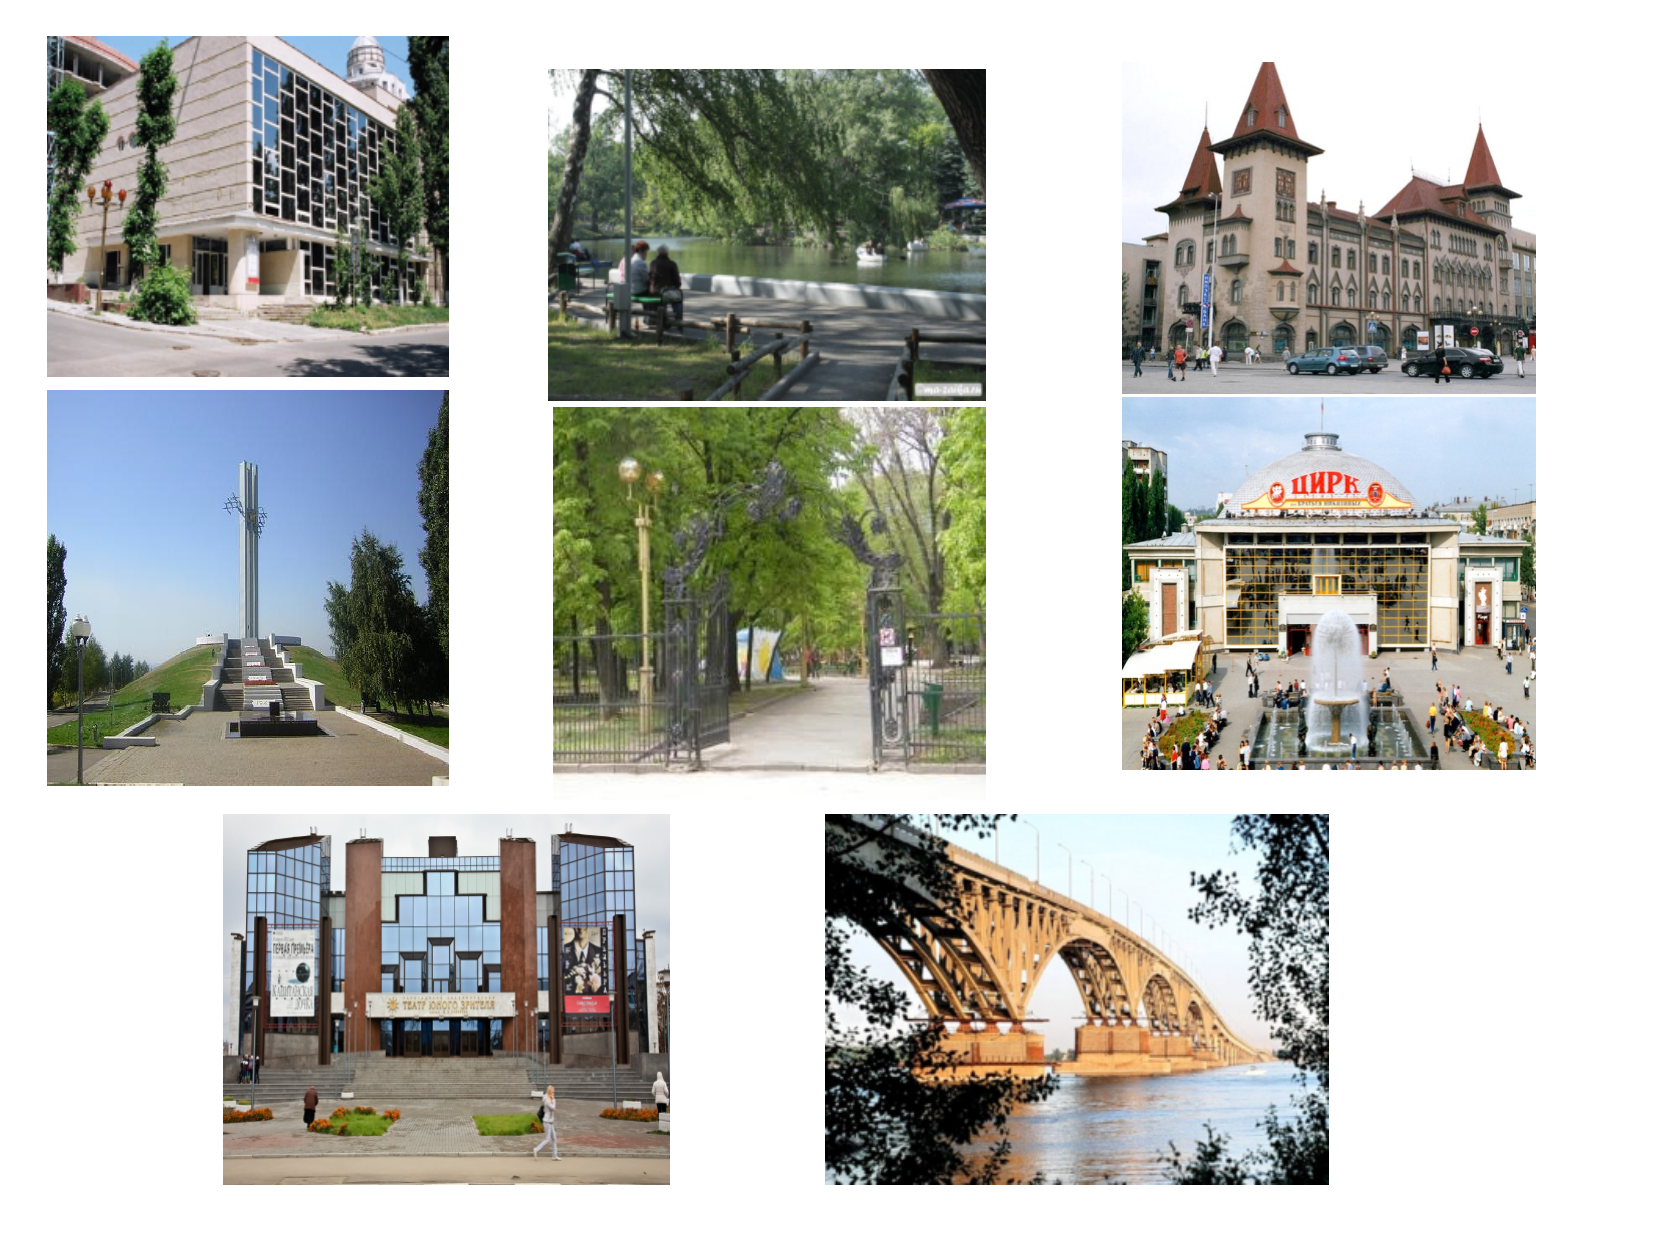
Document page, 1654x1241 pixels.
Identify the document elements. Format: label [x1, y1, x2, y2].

picture [46, 389, 449, 786]
picture [824, 814, 1329, 1185]
picture [547, 69, 986, 401]
picture [552, 407, 986, 800]
picture [1121, 396, 1536, 771]
picture [1121, 62, 1536, 394]
picture [46, 36, 449, 377]
picture [223, 814, 670, 1185]
